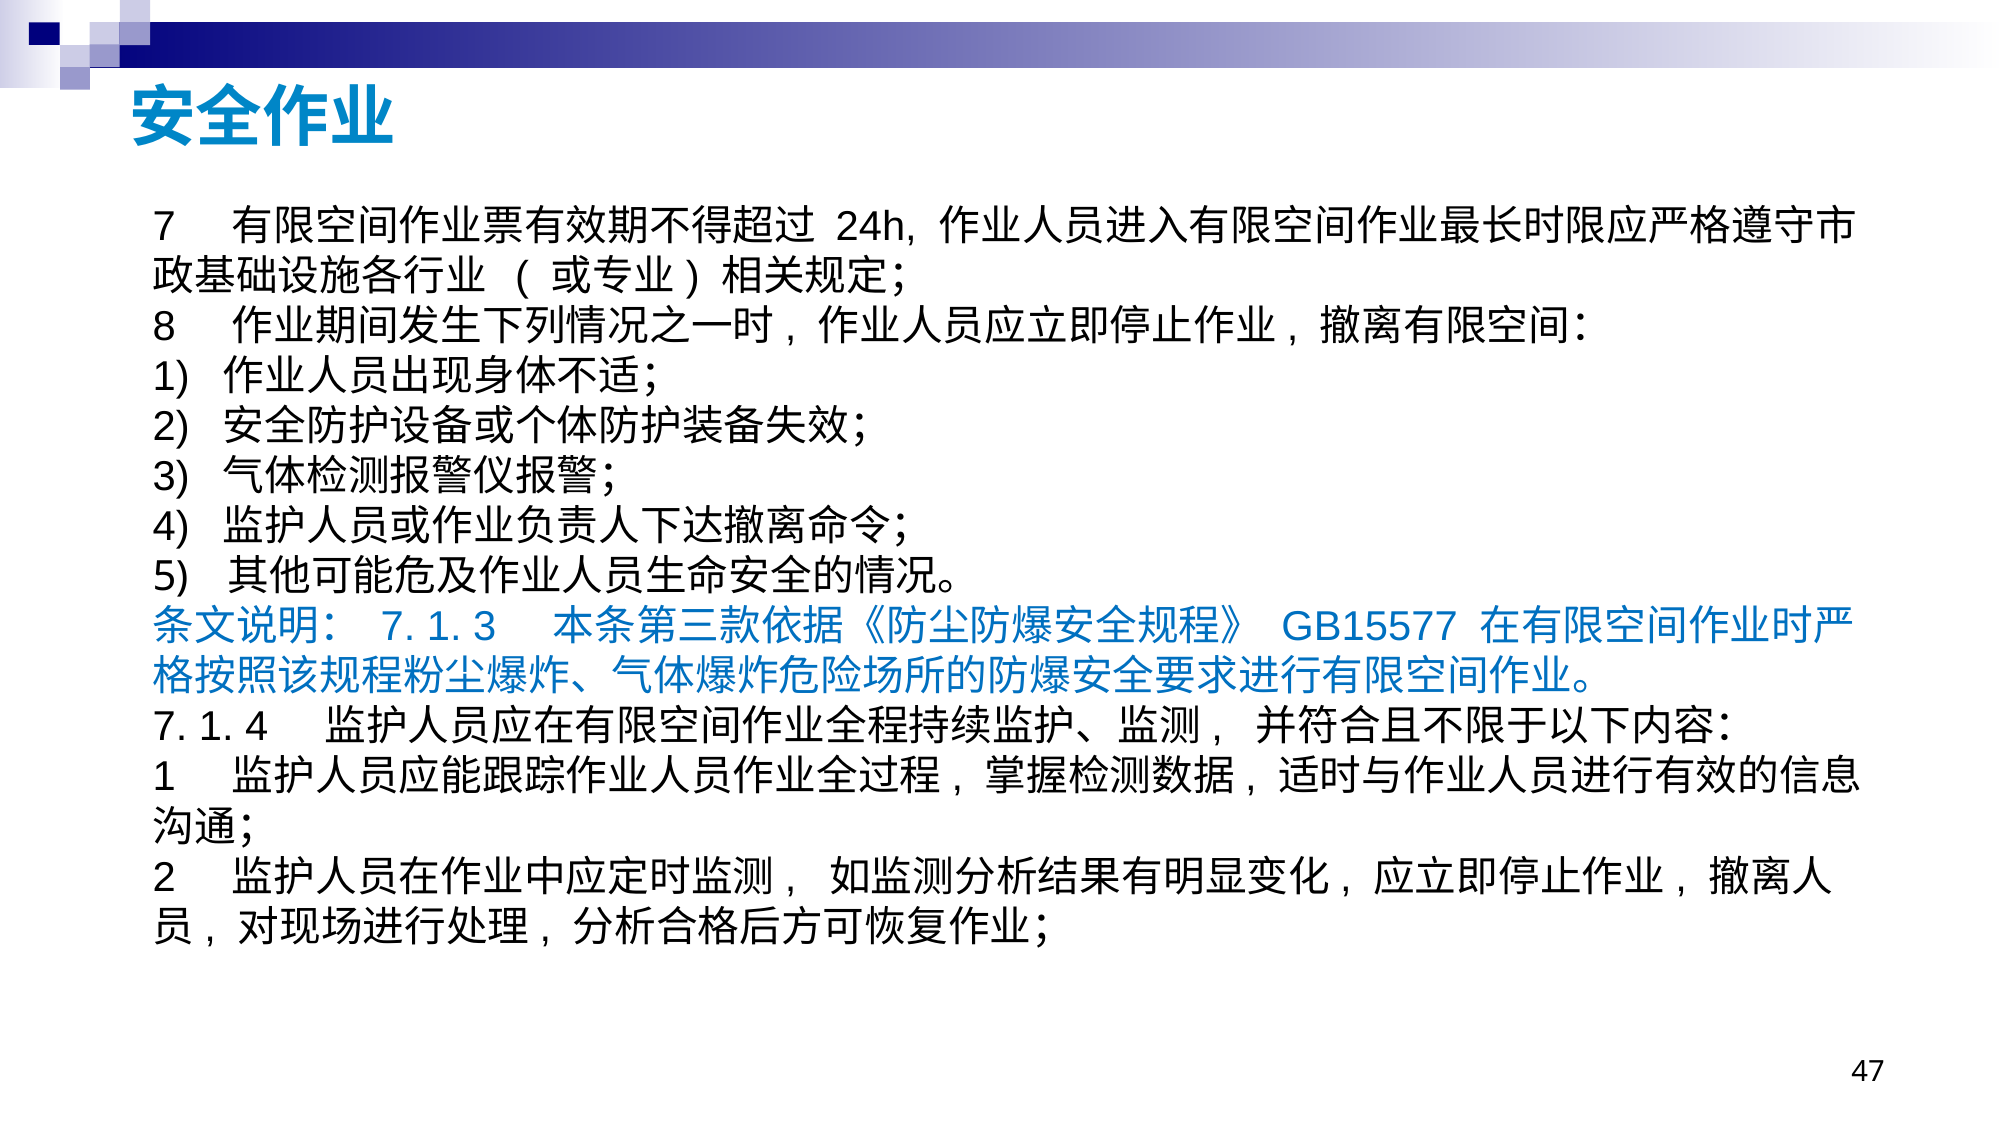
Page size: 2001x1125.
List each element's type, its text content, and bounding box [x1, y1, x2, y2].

text_box 7 有限空间作业票有效期不得超过 24h, 作业人员进入有限空间作业最长时限应严格遵守市政基础设施各行业 ( 或专业) 相关规定； 8 作业期间发生下列情况之一时, 作业人员应立即停止作业, 撤离有限空间： 1) 作业人员出现身体不适； 2) 安全防护设备或个体防护装备失效； 3) 气体检测报警仪报警； 4) 监护人员或作业负责人下达撤离命令； 其他可能危及作业人员生命安全的情况。 条文说明： 7. 1. 3 本条第三款依据《防尘防爆安全规程》 GB15577 在有限空间作业时严格按照该规程粉尘爆炸、气体爆炸危险场所的防爆安全要求进行有限空间作业。 7. 1. 4 监护人员应在有限空间作业全程持续监护、监测, 并符合且不限于以下内容： 1 监护人员应能跟踪作业人员作业全过程, 掌握检测数据, 适时与作业人员进行有效的信息沟通； 2 监护人员在作业中应定时监测, 如监测分析结果有明显变化, 应立即停止作业, 撤离人员, 对现场进行处理, 分析合格后方可恢复作业； [137, 191, 1898, 957]
slide_number 47 [1433, 1025, 1900, 1100]
title 安全作业 [113, 66, 516, 162]
